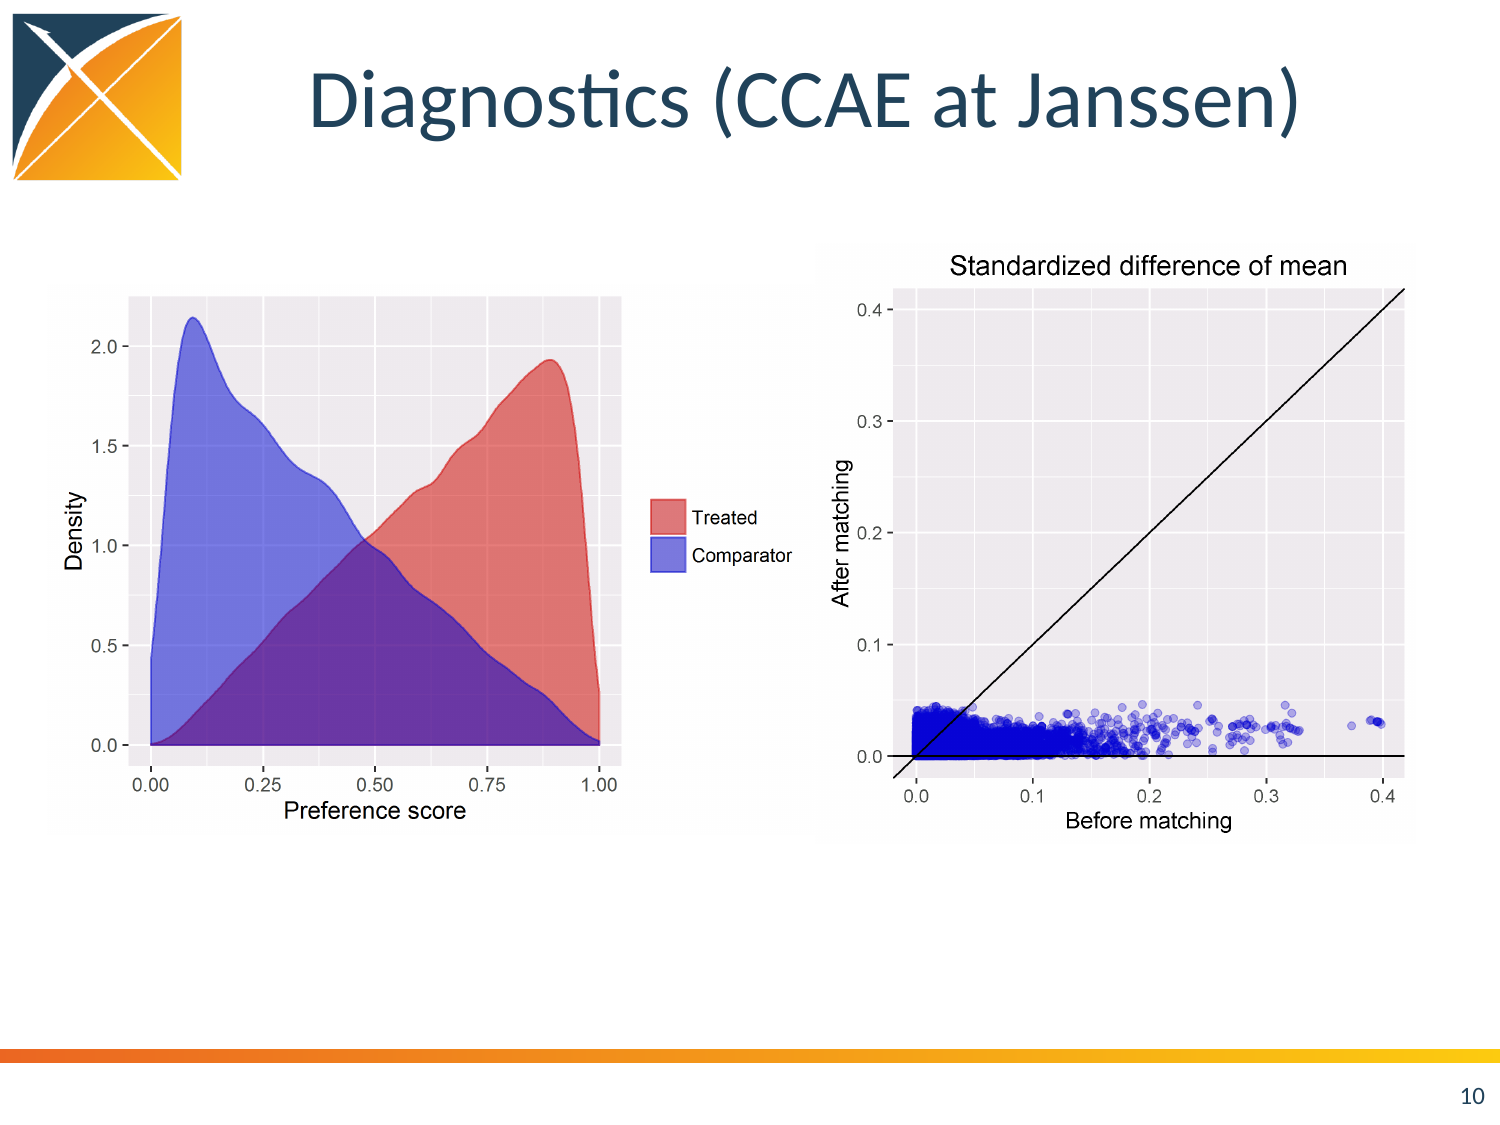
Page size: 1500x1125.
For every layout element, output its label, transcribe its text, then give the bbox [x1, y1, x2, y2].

picture [0, 0, 206, 200]
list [46, 284, 809, 835]
picture [814, 243, 1416, 844]
slide_number 10 [1149, 1065, 1500, 1125]
title Diagnostics (CCAE at Janssen) [187, 24, 1425, 163]
